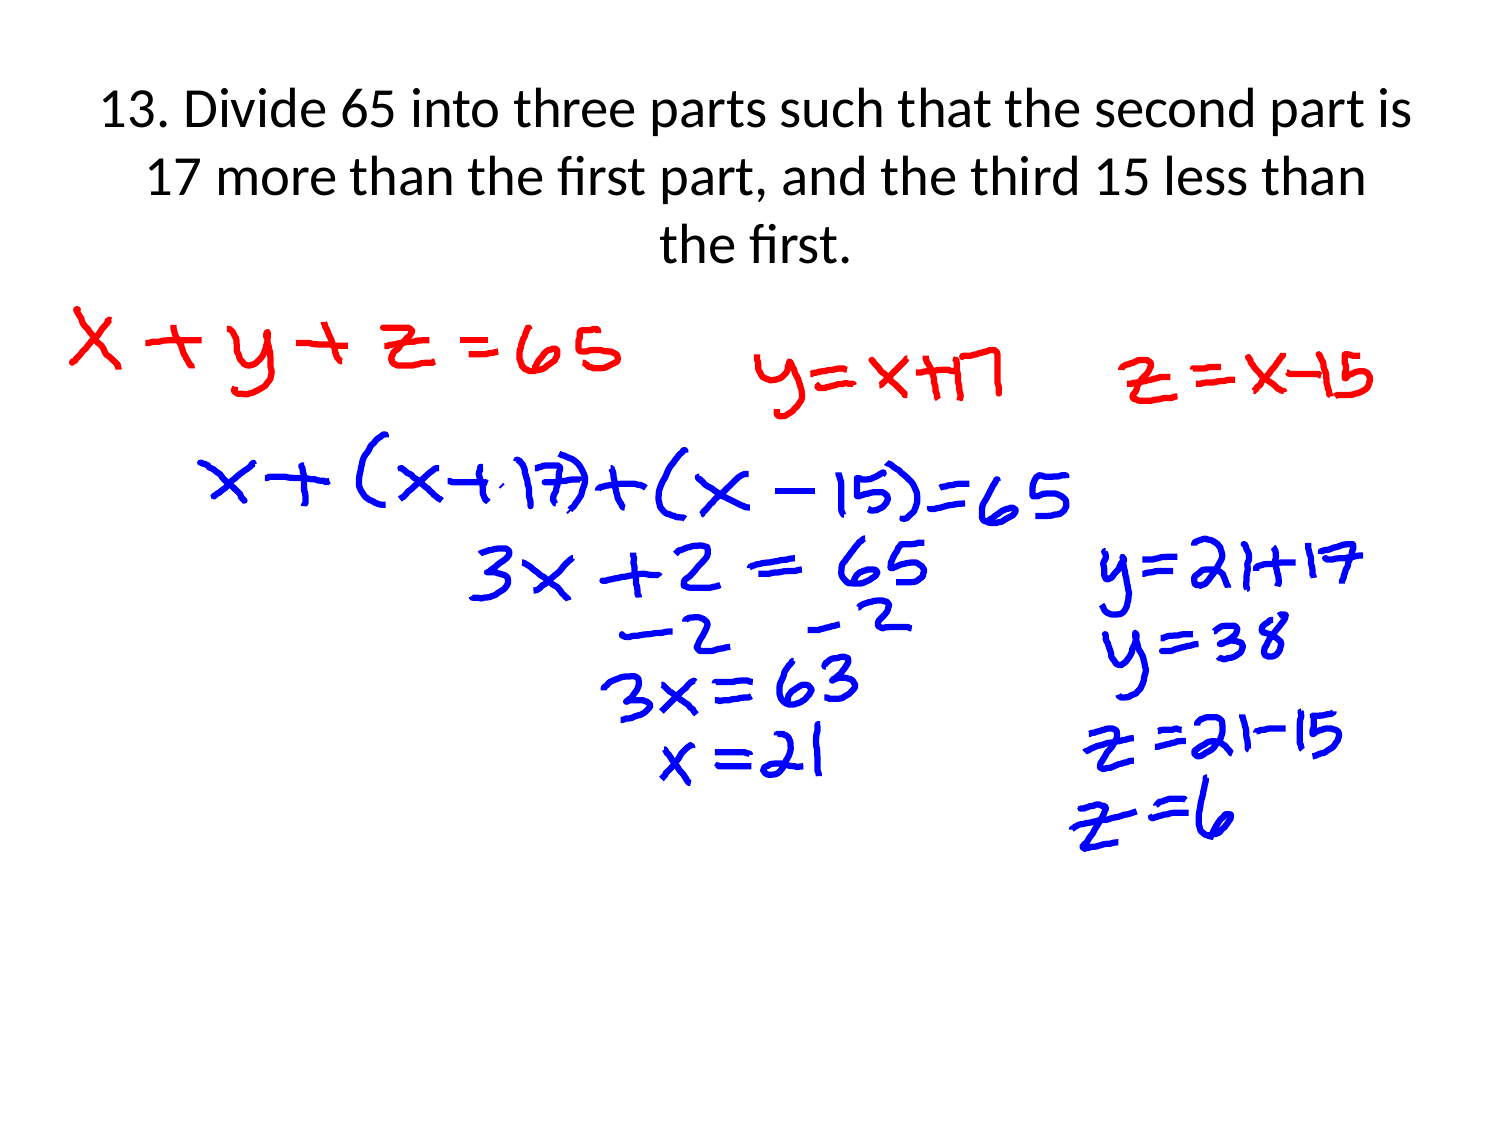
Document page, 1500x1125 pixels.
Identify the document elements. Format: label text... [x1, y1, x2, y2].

text_box [856, 471, 889, 512]
title 13. Divide 65 into three parts such that the second part is 17 more than the first part, and the third 15 less than the first. [75, 45, 1438, 300]
text_box [722, 493, 750, 509]
text_box [756, 354, 803, 417]
text_box [534, 464, 561, 482]
text_box [548, 581, 570, 601]
text_box [1155, 797, 1187, 806]
text_box [71, 319, 112, 364]
text_box [1193, 537, 1229, 588]
text_box [716, 764, 752, 768]
text_box [478, 466, 489, 503]
text_box [358, 433, 387, 506]
text_box [1334, 353, 1371, 398]
text_box [837, 472, 845, 516]
text_box [543, 478, 582, 484]
text_box [384, 339, 430, 347]
text_box [1195, 378, 1236, 385]
text_box [1265, 376, 1286, 393]
text_box [145, 339, 177, 344]
text_box [558, 453, 586, 510]
text_box [661, 684, 676, 696]
text_box [1142, 556, 1178, 561]
text_box [1160, 633, 1193, 640]
text_box [1255, 561, 1296, 571]
text_box [212, 462, 255, 498]
text_box [870, 359, 889, 377]
text_box [758, 568, 802, 575]
text_box [323, 322, 343, 363]
text_box [924, 355, 939, 400]
text_box [981, 478, 1017, 524]
text_box [677, 697, 698, 715]
text_box [810, 367, 848, 375]
text_box [1197, 776, 1232, 840]
text_box [1120, 359, 1152, 381]
text_box [597, 483, 647, 491]
text_box [858, 599, 912, 630]
text_box [533, 557, 573, 592]
text_box [684, 616, 731, 652]
text_box [1242, 543, 1250, 590]
text_box [399, 467, 419, 482]
text_box [602, 675, 651, 721]
text_box [1150, 812, 1189, 819]
text_box [228, 484, 246, 502]
text_box [1320, 543, 1354, 584]
text_box [1084, 737, 1134, 753]
text_box [961, 349, 1000, 395]
text_box [879, 357, 908, 386]
text_box [778, 660, 813, 706]
text_box [700, 473, 749, 516]
text_box [399, 467, 440, 500]
text_box [1299, 710, 1304, 750]
text_box [1031, 474, 1068, 517]
text_box [226, 328, 273, 396]
text_box [1241, 714, 1250, 751]
text_box [939, 482, 970, 489]
text_box [1071, 810, 1137, 830]
text_box [1161, 643, 1199, 652]
text_box [889, 377, 908, 396]
text_box [660, 680, 696, 713]
text_box [1157, 727, 1182, 732]
text_box [1131, 382, 1178, 402]
text_box [447, 480, 480, 484]
text_box [543, 483, 559, 505]
text_box [762, 733, 804, 776]
text_box [674, 544, 721, 589]
text_box [714, 751, 751, 756]
text_box [635, 579, 640, 598]
text_box [515, 459, 532, 507]
text_box [1081, 822, 1119, 850]
text_box [1261, 613, 1287, 658]
text_box [1154, 740, 1186, 748]
text_box [1192, 366, 1221, 370]
text_box [1311, 711, 1340, 758]
text_box [749, 557, 795, 569]
text_box [823, 655, 856, 700]
text_box [1247, 356, 1266, 378]
text_box [954, 357, 962, 401]
text_box [714, 695, 752, 702]
text_box [264, 475, 303, 480]
text_box [468, 350, 499, 356]
text_box [615, 490, 625, 509]
text_box [929, 502, 966, 510]
text_box [518, 326, 559, 372]
text_box [382, 326, 413, 342]
text_box [675, 765, 691, 784]
text_box [601, 573, 661, 582]
text_box [1142, 570, 1174, 575]
text_box [1324, 554, 1364, 561]
text_box [660, 744, 694, 780]
text_box [1253, 352, 1284, 392]
text_box [1272, 546, 1277, 562]
text_box [94, 338, 120, 370]
text_box [697, 475, 723, 495]
text_box [1193, 716, 1233, 758]
text_box [610, 467, 616, 483]
text_box [714, 679, 753, 684]
text_box [840, 537, 878, 585]
text_box [577, 328, 619, 370]
text_box [390, 343, 436, 367]
text_box [300, 464, 307, 507]
text_box [1214, 624, 1244, 660]
text_box [885, 462, 919, 520]
text_box [1275, 567, 1280, 587]
text_box [199, 461, 228, 486]
text_box [1126, 376, 1171, 385]
text_box [420, 483, 443, 502]
text_box [815, 723, 821, 777]
text_box [470, 547, 511, 600]
text_box [1079, 803, 1107, 820]
text_box [172, 324, 193, 369]
text_box [1287, 371, 1321, 377]
text_box [1088, 727, 1118, 743]
text_box [1104, 632, 1147, 699]
text_box [915, 370, 930, 374]
text_box [807, 623, 841, 631]
text_box [632, 552, 636, 574]
text_box [1100, 550, 1130, 616]
text_box [1099, 744, 1134, 770]
text_box [1307, 542, 1315, 579]
text_box [889, 542, 925, 583]
text_box [1255, 727, 1286, 733]
text_box [657, 449, 686, 520]
text_box [295, 342, 331, 346]
text_box [1317, 353, 1332, 397]
text_box [522, 561, 547, 581]
text_box [305, 477, 330, 483]
text_box [75, 308, 96, 337]
text_box [664, 748, 675, 763]
text_box [816, 382, 855, 389]
text_box [621, 630, 673, 638]
